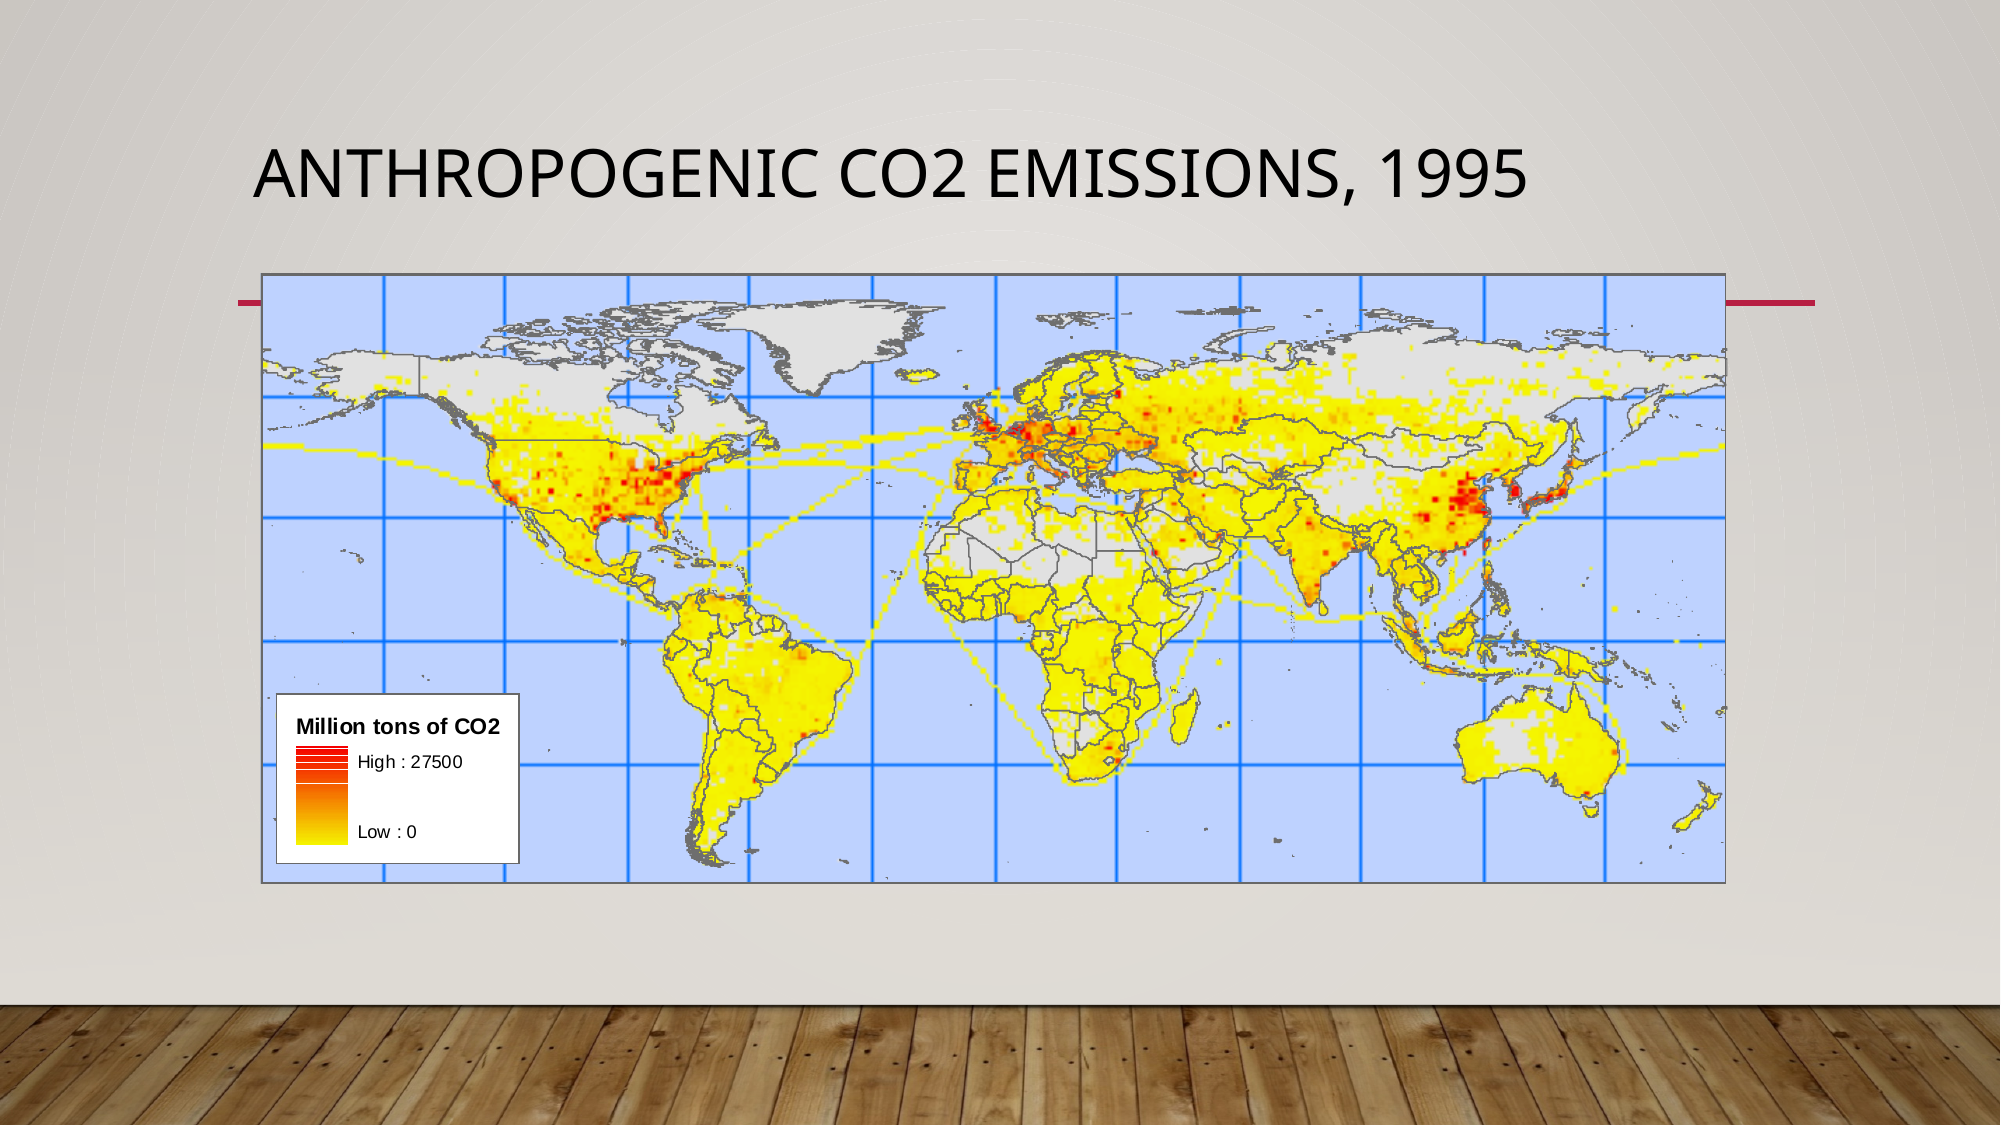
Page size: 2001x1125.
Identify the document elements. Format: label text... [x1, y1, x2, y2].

picture [260, 273, 1728, 885]
picture [0, 1005, 2000, 1125]
title Anthropogenic CO2 Emissions, 1995 [238, 131, 1814, 305]
